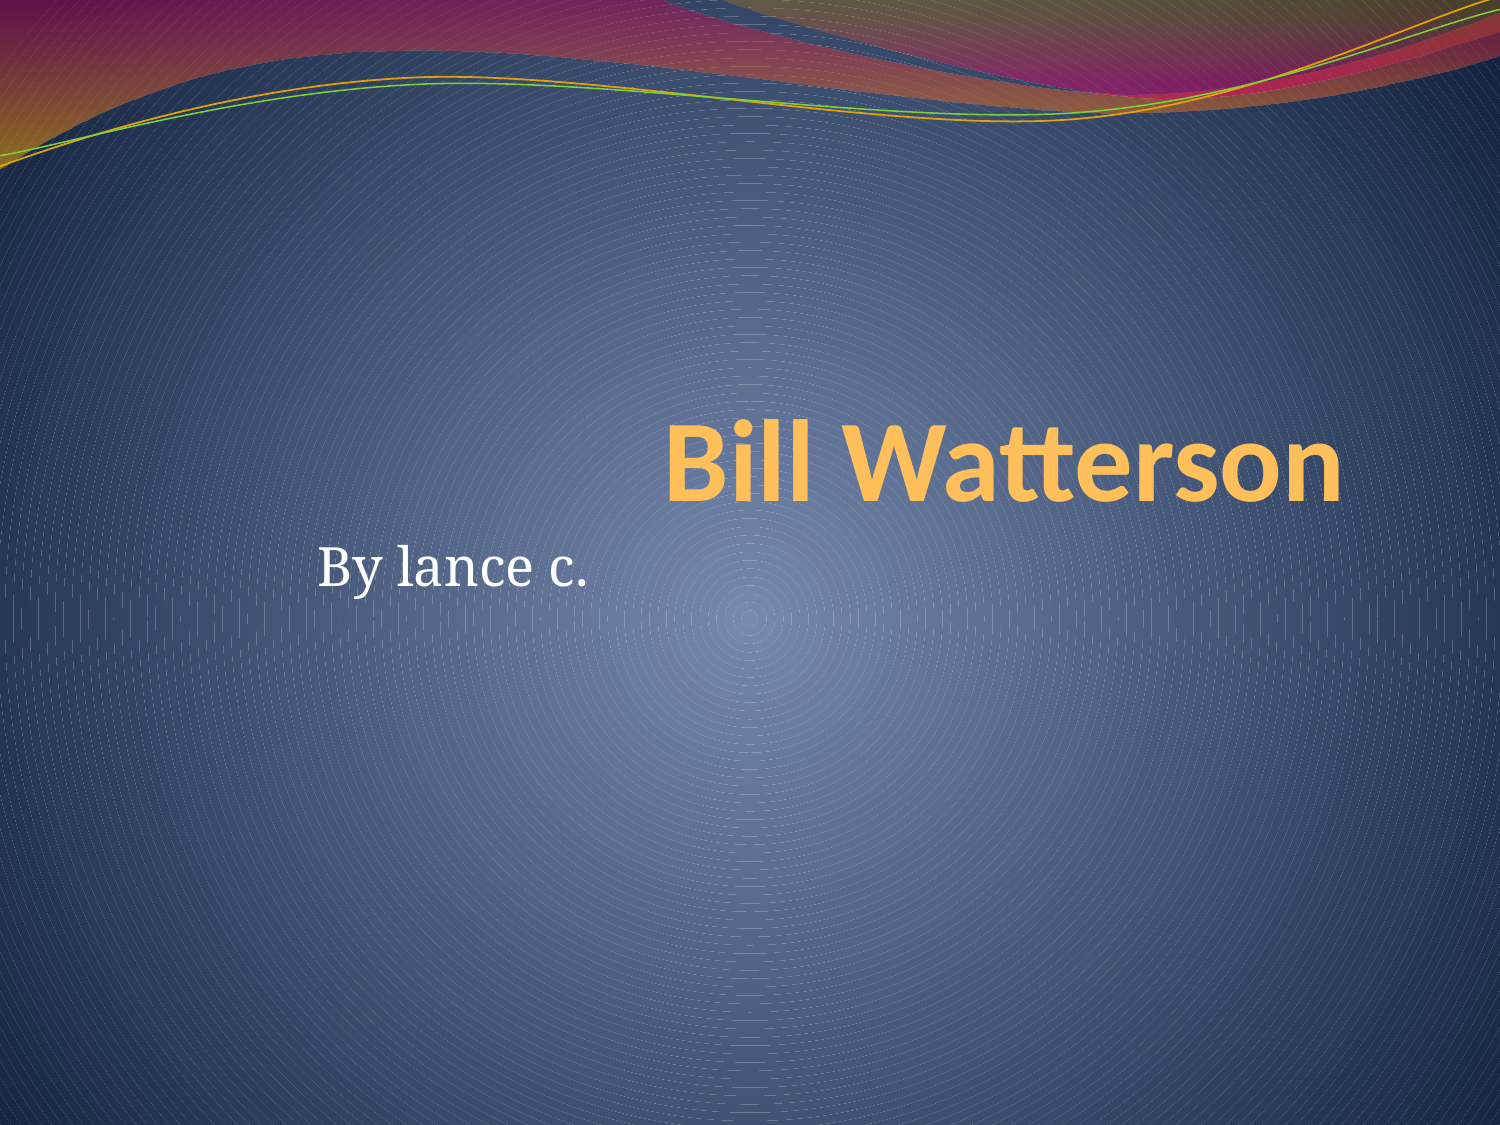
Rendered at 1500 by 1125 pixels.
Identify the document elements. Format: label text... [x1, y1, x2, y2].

subtitle By lance c. [87, 525, 600, 818]
title Bill Watterson [87, 224, 1376, 525]
